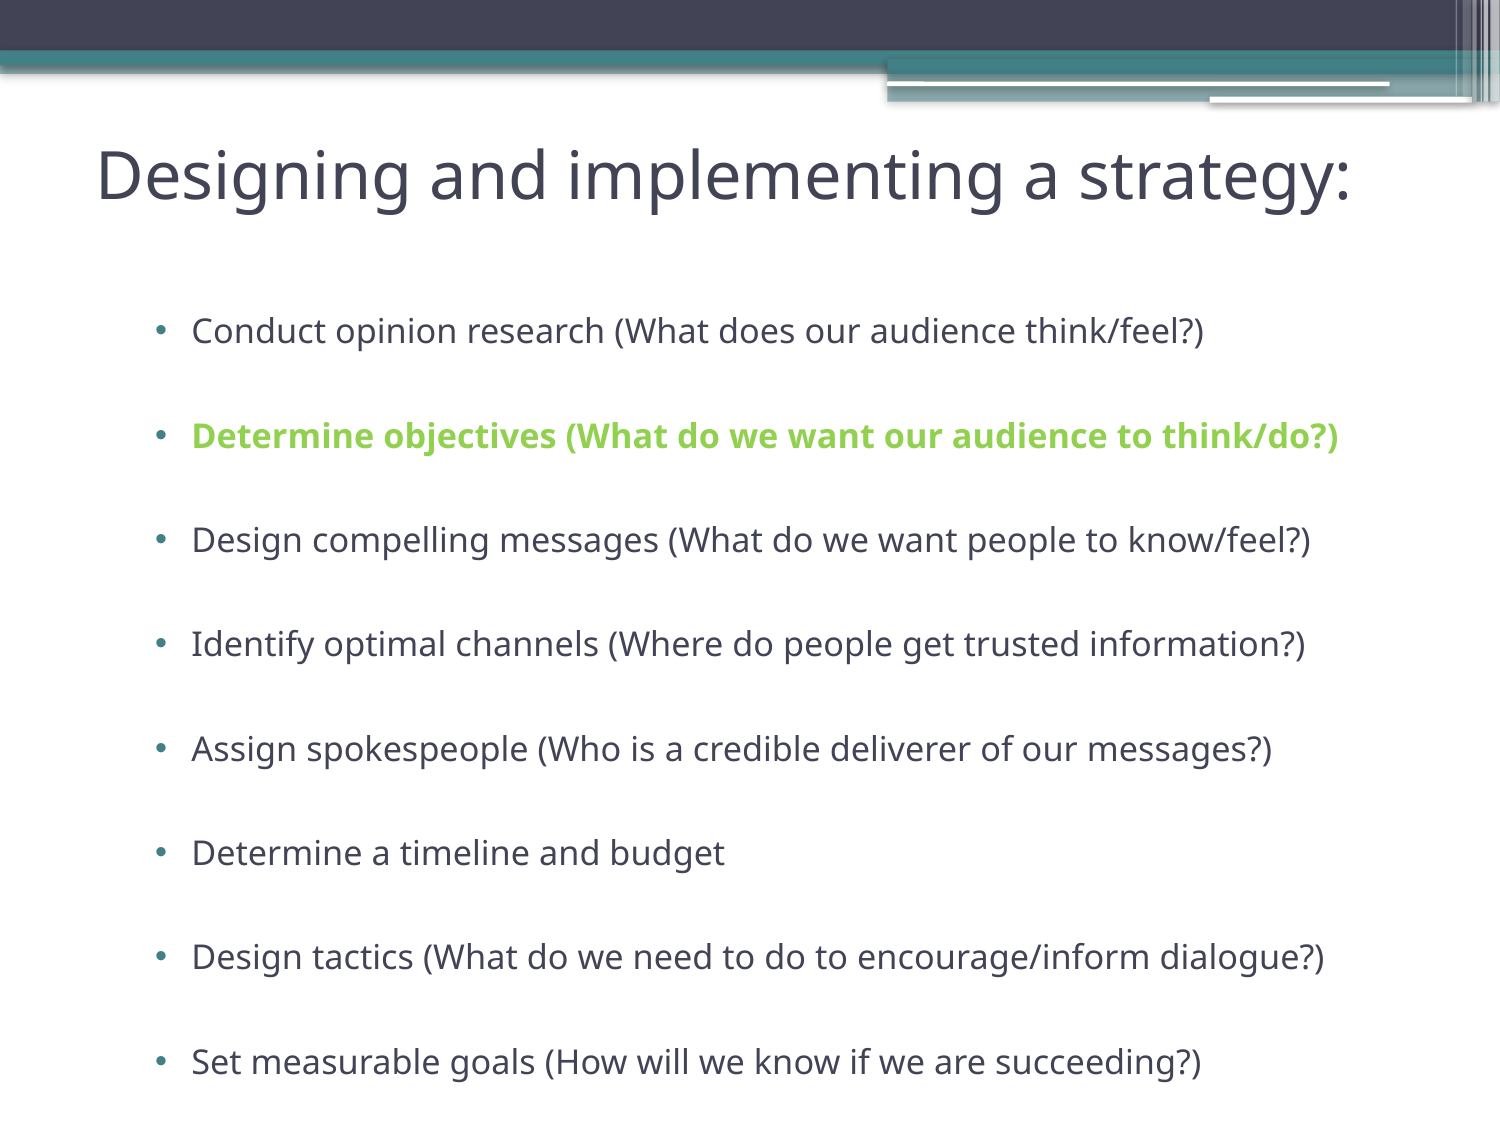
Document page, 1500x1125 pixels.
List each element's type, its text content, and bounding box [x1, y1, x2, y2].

title Designing and implementing a strategy: [80, 125, 1431, 300]
list Conduct opinion research (What does our audience think/feel?) Determine objectives (What do we want our audience to think/do?) Design compelling messages (What do we want people to know/feel?) Identify optimal channels (Where do people get trusted information?) Assign spokespeople (Who is a credible deliverer of our messages?) Determine a timeline and budget Design tactics (What do we need to do to encourage/inform dialogue?) Set measurable goals (How will we know if we are succeeding?) [79, 302, 1430, 1100]
